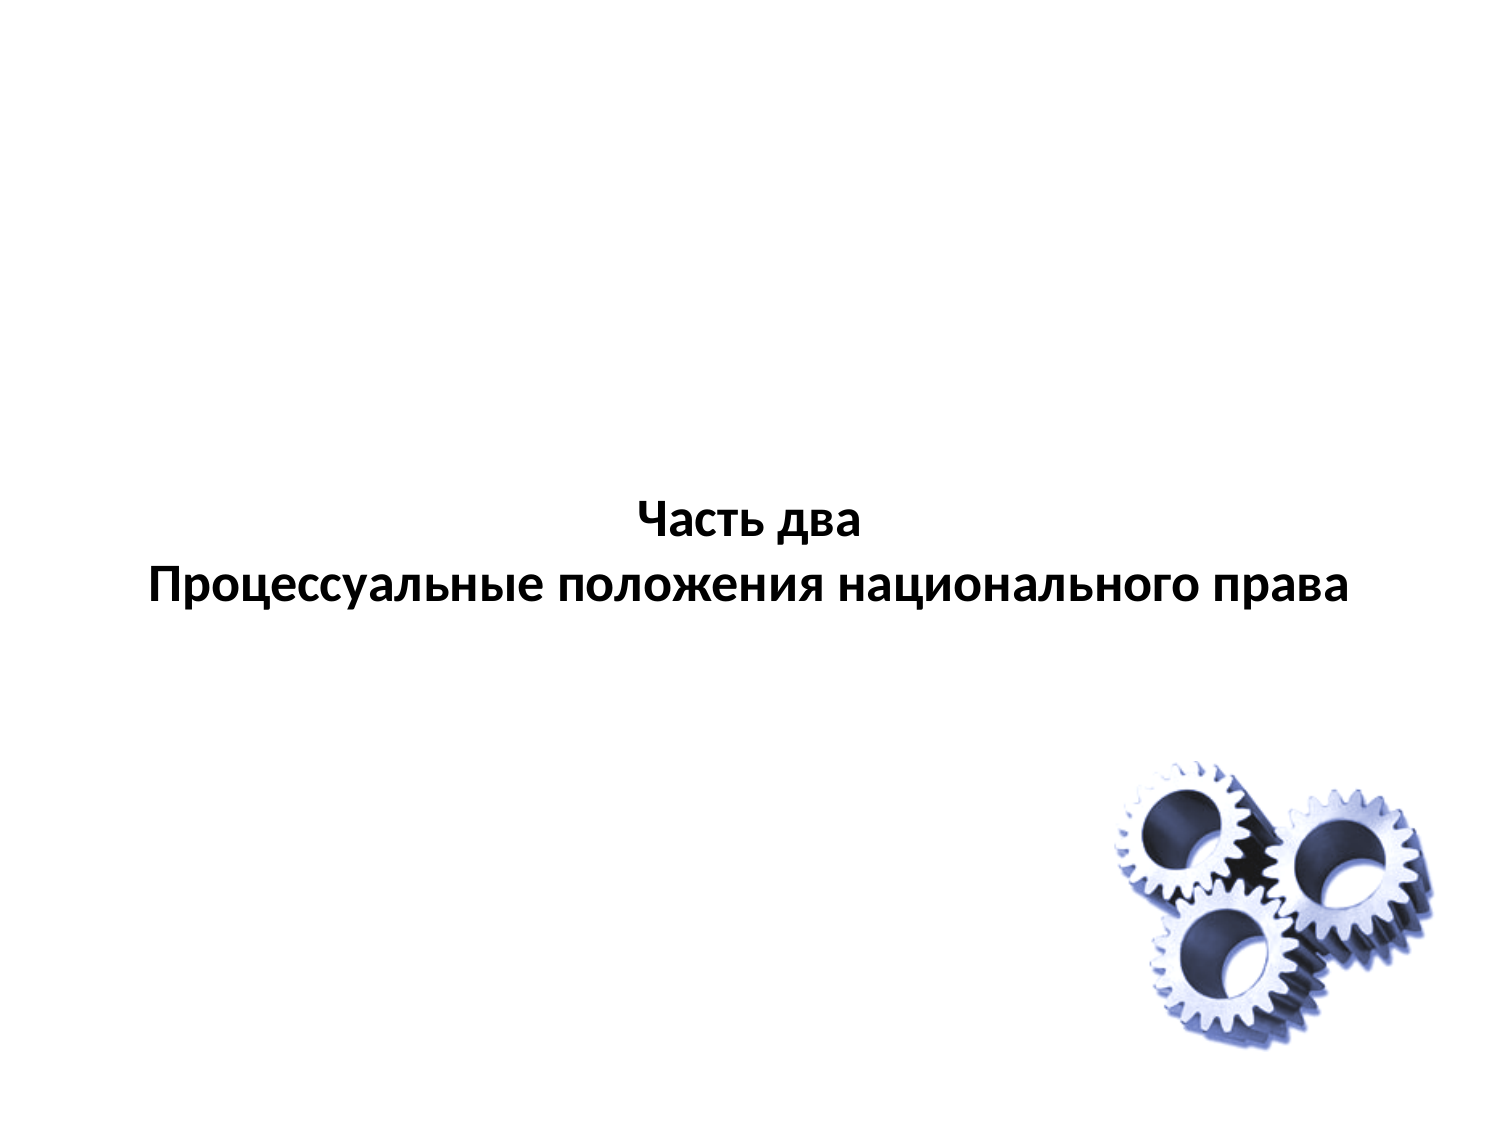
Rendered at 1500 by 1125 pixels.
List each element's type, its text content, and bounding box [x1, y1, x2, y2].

title Часть два Процессуальные положения национального права [74, 452, 1426, 641]
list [1112, 761, 1436, 1052]
